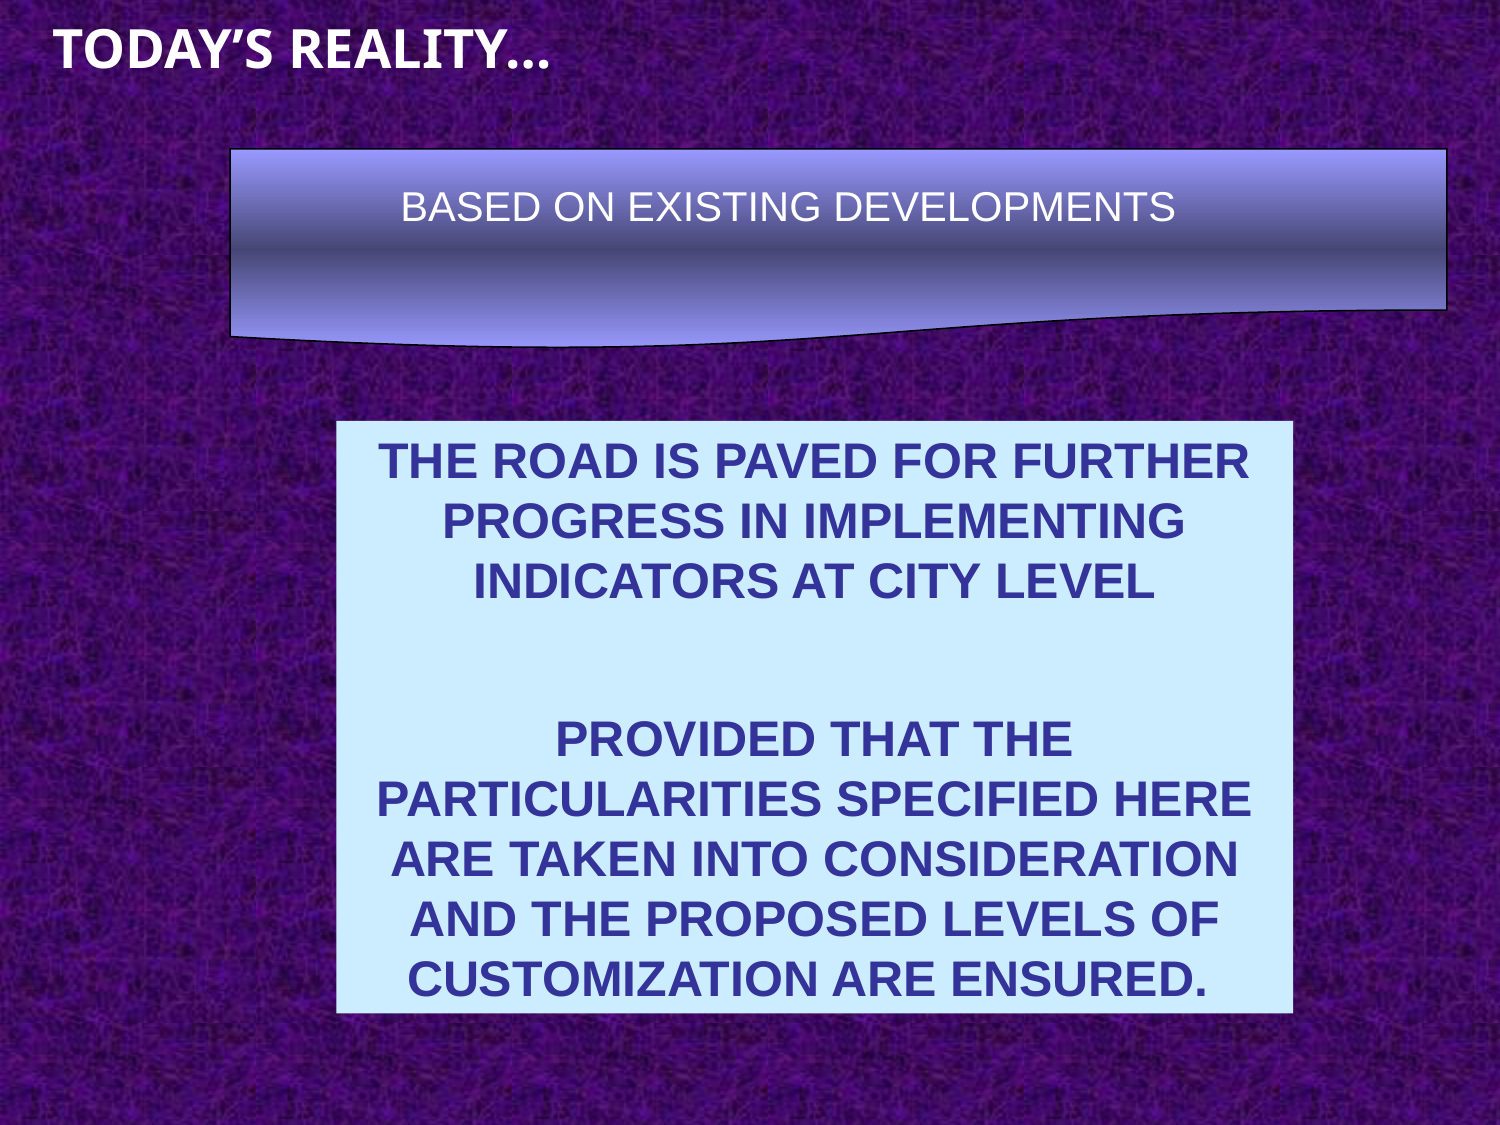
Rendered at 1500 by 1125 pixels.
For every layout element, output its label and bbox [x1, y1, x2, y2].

text_box [37, 6, 1451, 1024]
picture [0, 0, 1500, 1125]
